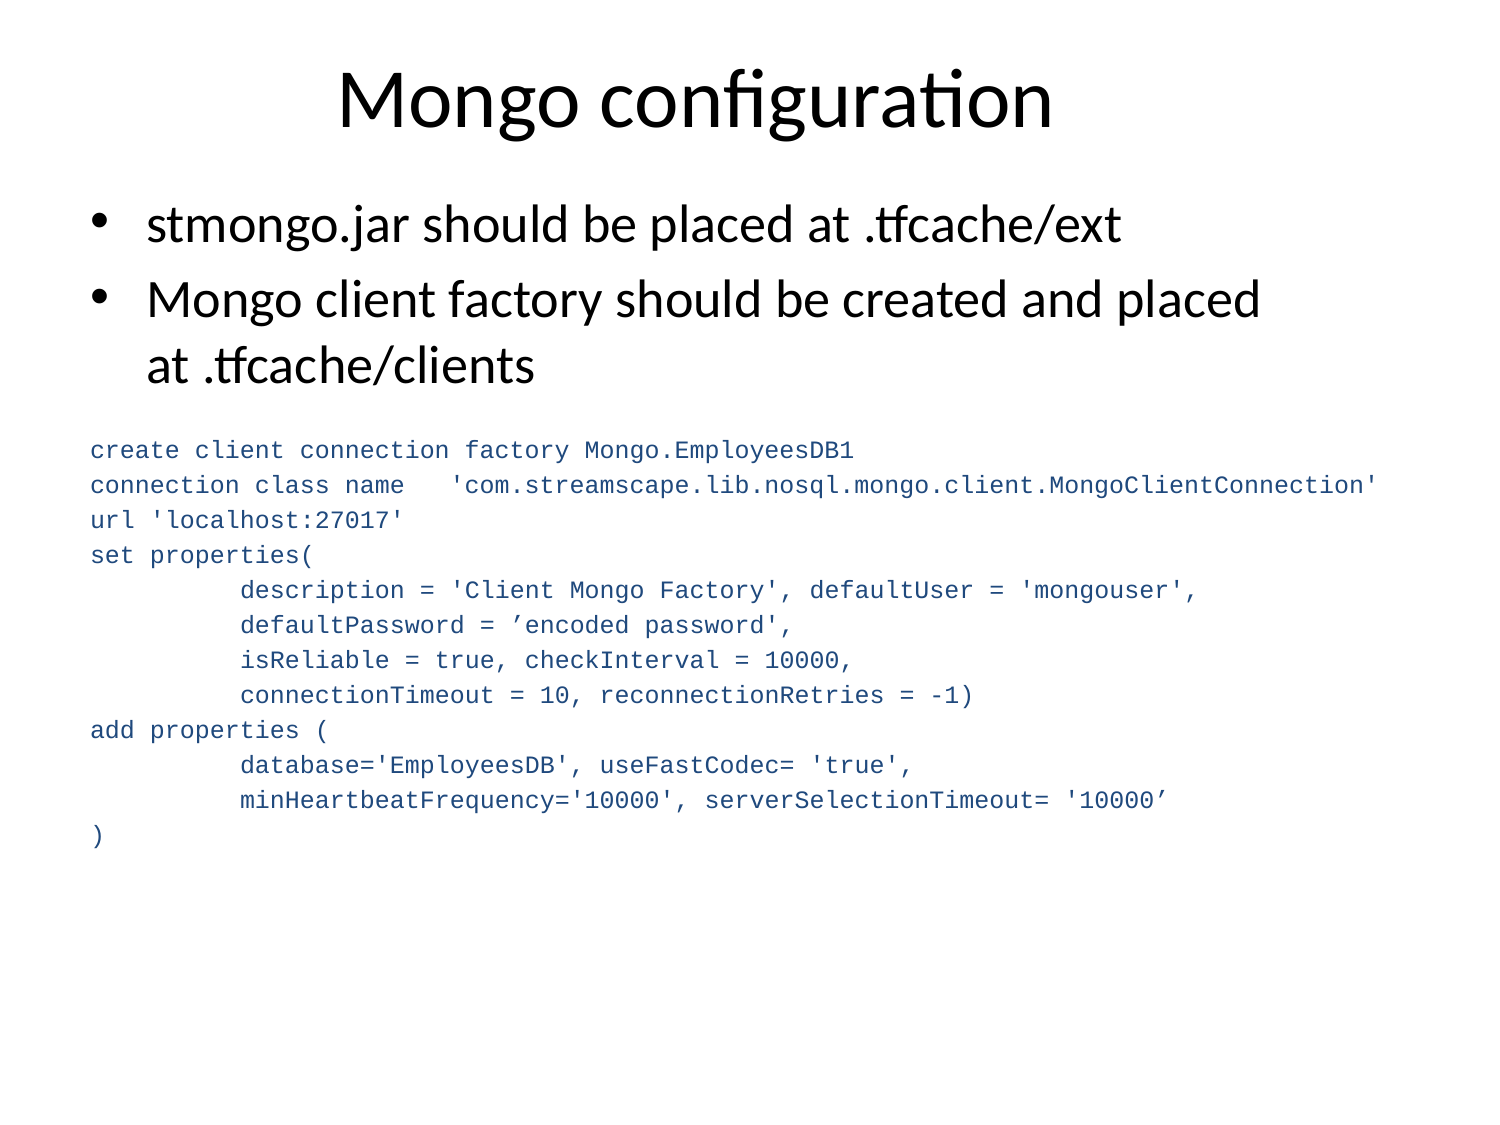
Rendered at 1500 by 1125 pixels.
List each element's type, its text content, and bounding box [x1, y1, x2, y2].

list stmongo.jar should be placed at .tfcache/ext Mongo client factory should be created and placed at .tfcache/clients create client connection factory Mongo.EmployeesDB1 connection class name 'com.streamscape.lib.nosql.mongo.client.MongoClientConnection' url 'localhost:27017' set properties( description = 'Client Mongo Factory', defaultUser = 'mongouser', defaultPassword = ’encoded password', isReliable = true, checkInterval = 10000, connectionTimeout = 10, reconnectionRetries = -1) add properties ( database='EmployeesDB', useFastCodec= 'true', minHeartbeatFrequency='10000', serverSelectionTimeout= '10000’ ) [75, 180, 1425, 1005]
title Mongo configuration [75, 35, 1425, 153]
